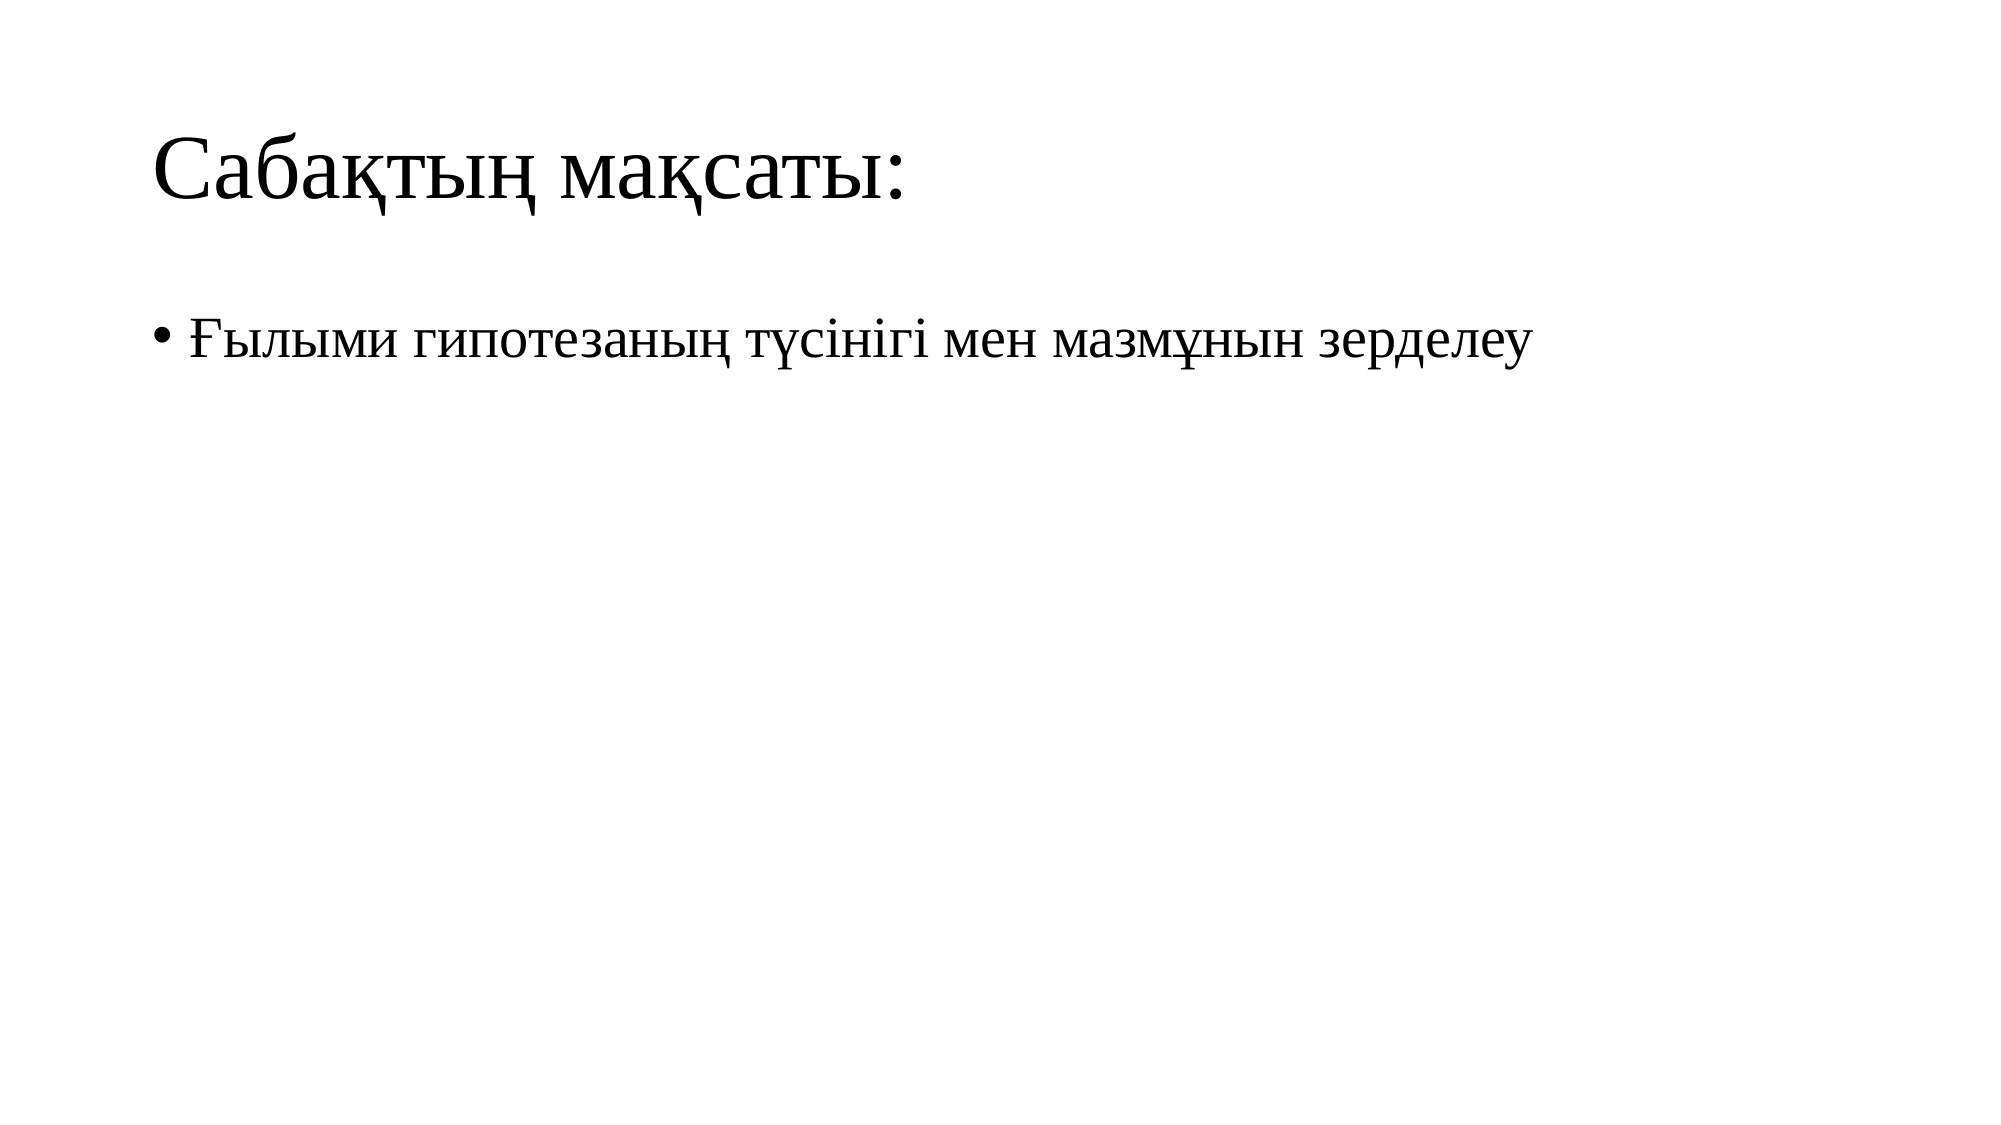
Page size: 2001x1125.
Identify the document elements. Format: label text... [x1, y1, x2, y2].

list Ғылыми гипотезаның түсінігі мен мазмұнын зерделеу [137, 299, 1863, 1014]
title Сабақтың мақсаты: [137, 59, 1863, 278]
